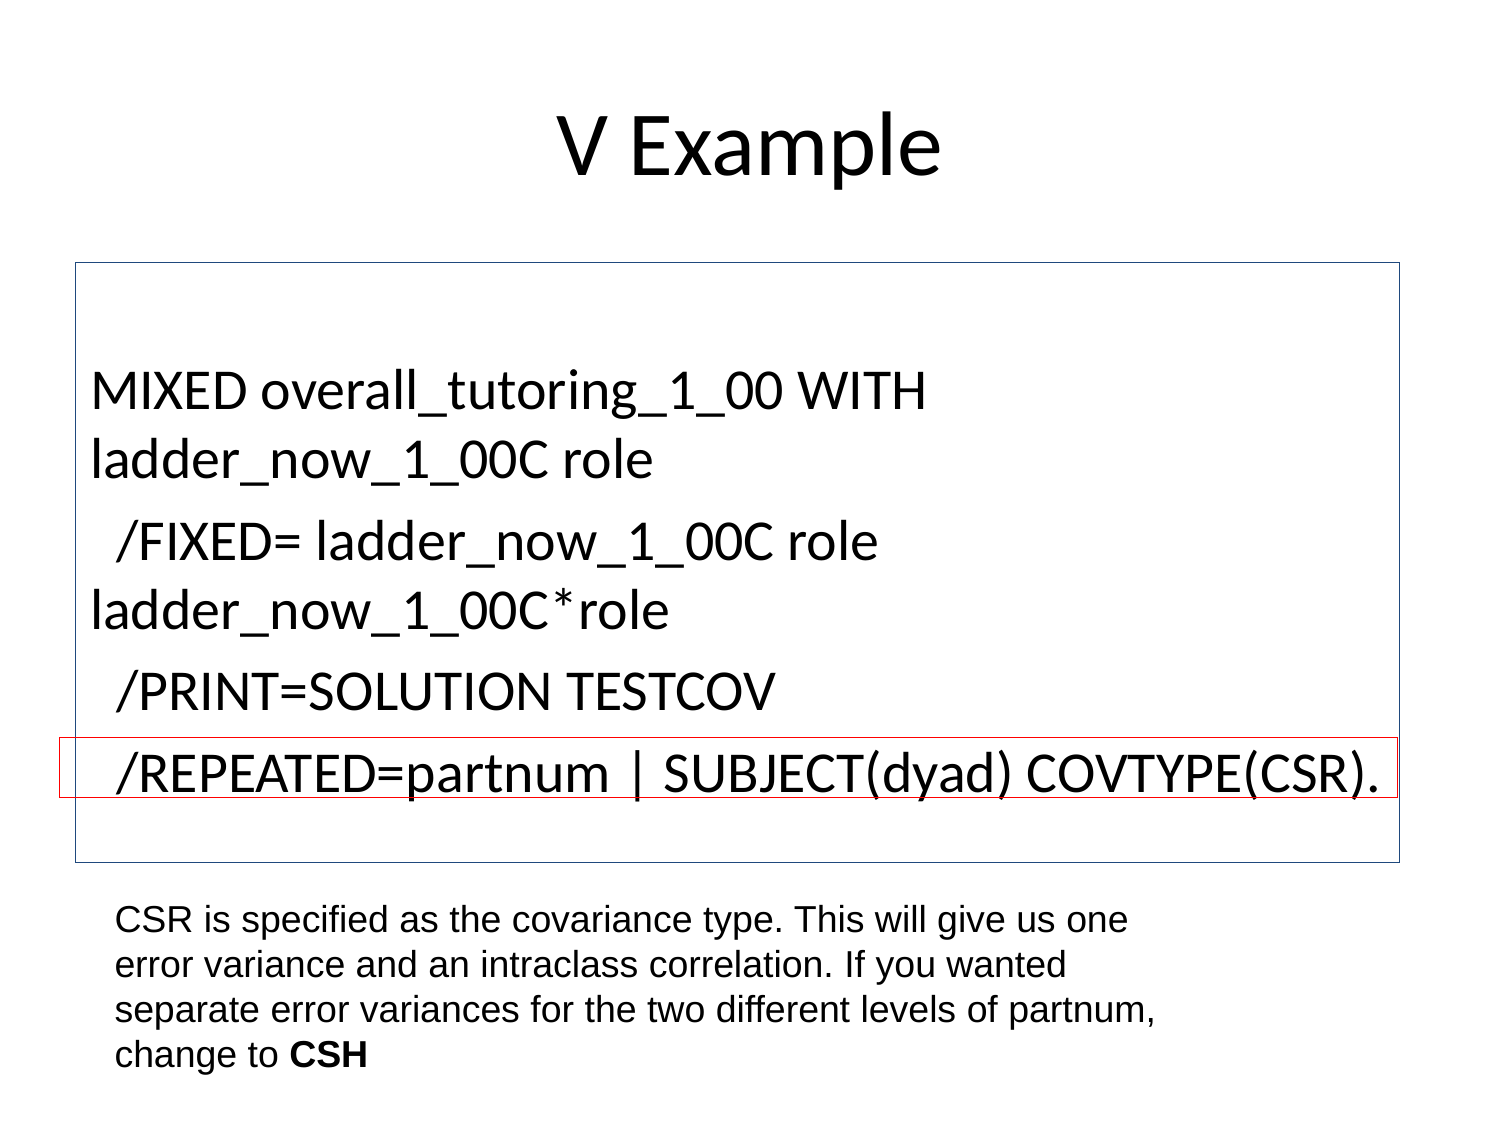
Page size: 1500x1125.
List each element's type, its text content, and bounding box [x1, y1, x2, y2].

text_box [59, 737, 1398, 798]
text_box CSR is specified as the covariance type. This will give us one error variance and an intraclass correlation. If you wanted separate error variances for the two different levels of partnum, change to CSH [99, 887, 1225, 1083]
title V Example [75, 45, 1425, 233]
list MIXED overall_tutoring_1_00 WITH ladder_now_1_00C role /FIXED= ladder_now_1_00C role ladder_now_1_00C*role /PRINT=SOLUTION TESTCOV /REPEATED=partnum | SUBJECT(dyad) COVTYPE(CSR). [75, 262, 1400, 863]
